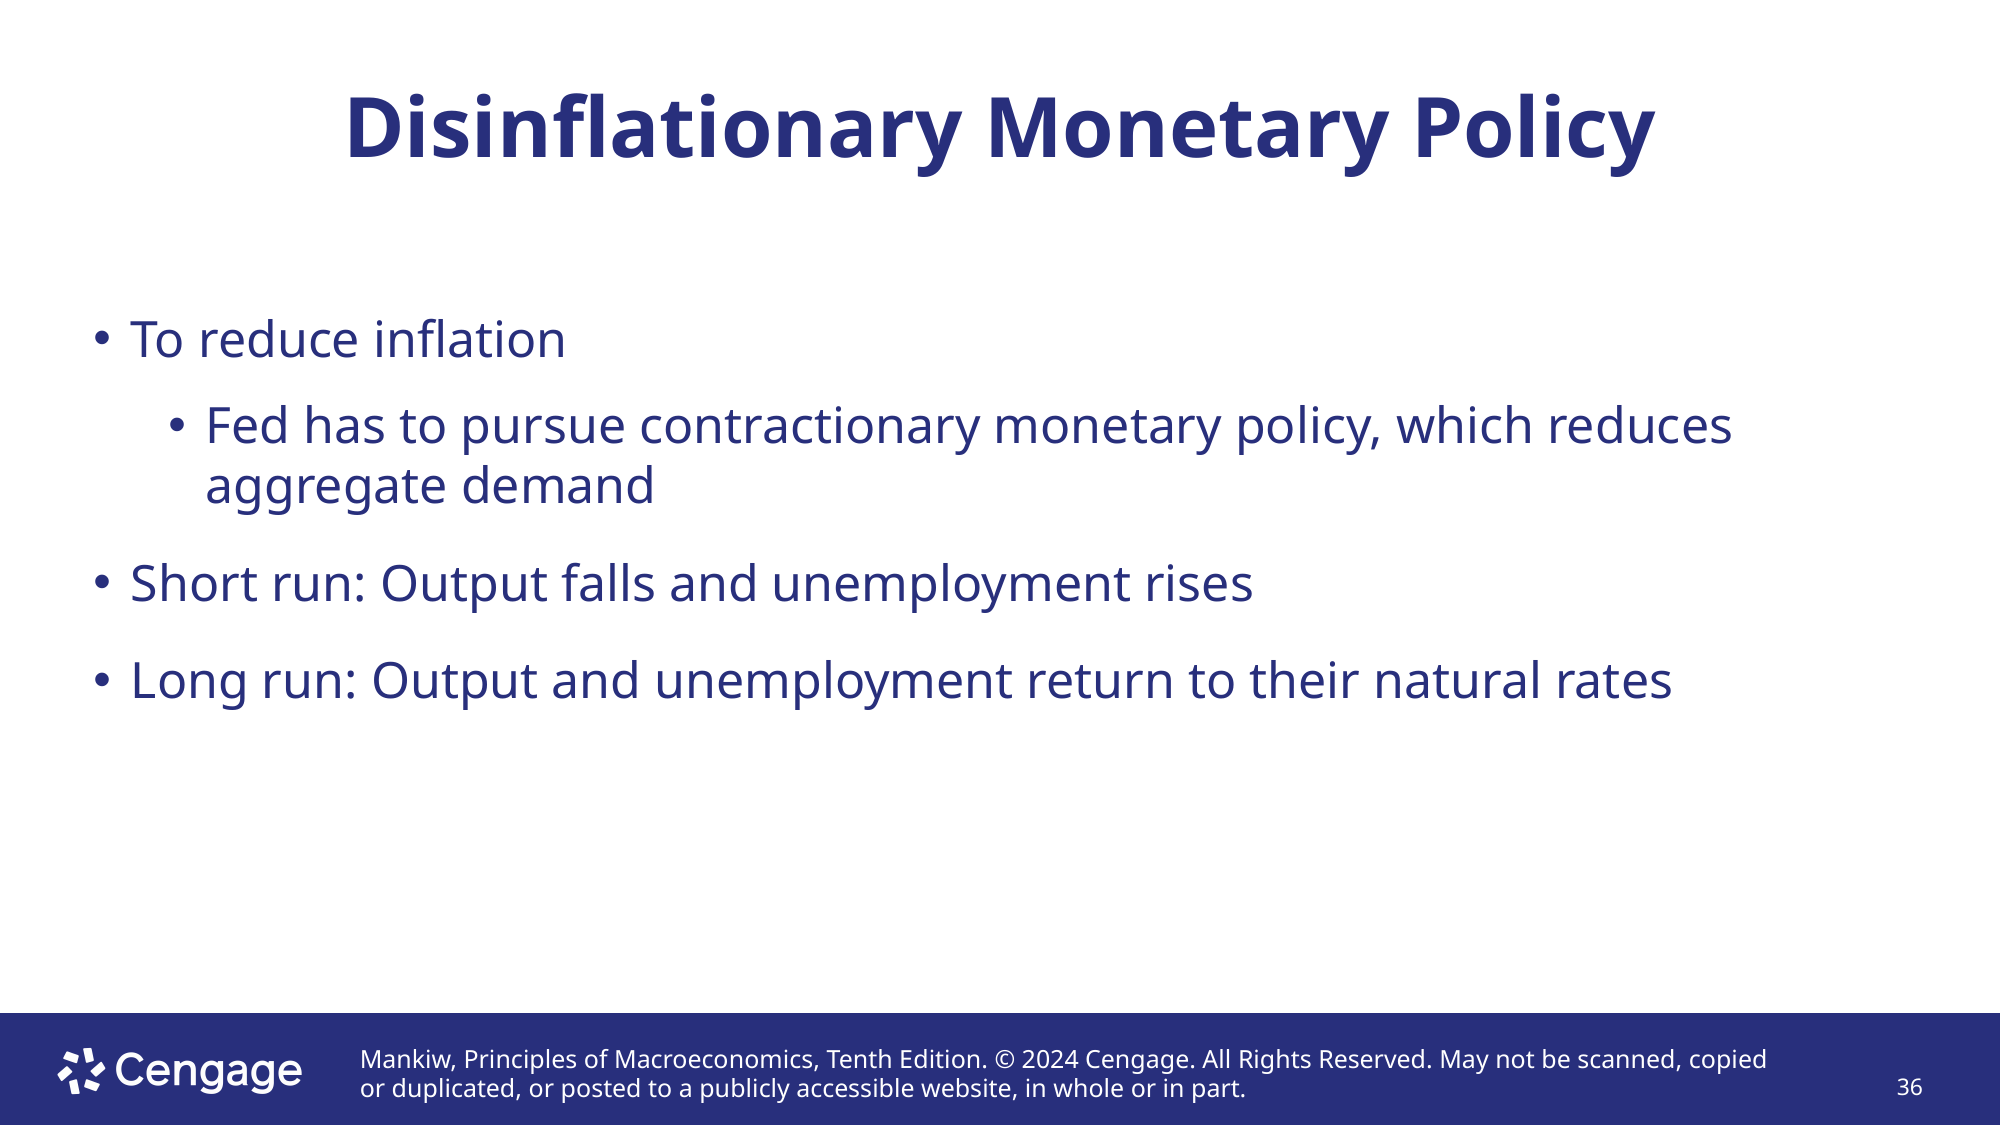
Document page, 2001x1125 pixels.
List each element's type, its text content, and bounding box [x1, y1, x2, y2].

picture [30, 1020, 329, 1122]
title Disinflationary Monetary Policy [78, 77, 1923, 278]
list To reduce inflation Fed has to pursue contractionary monetary policy, which reduces aggregate demand Short run: Output falls and unemployment rises Long run: Output and unemployment return to their natural rates [78, 299, 1923, 1014]
